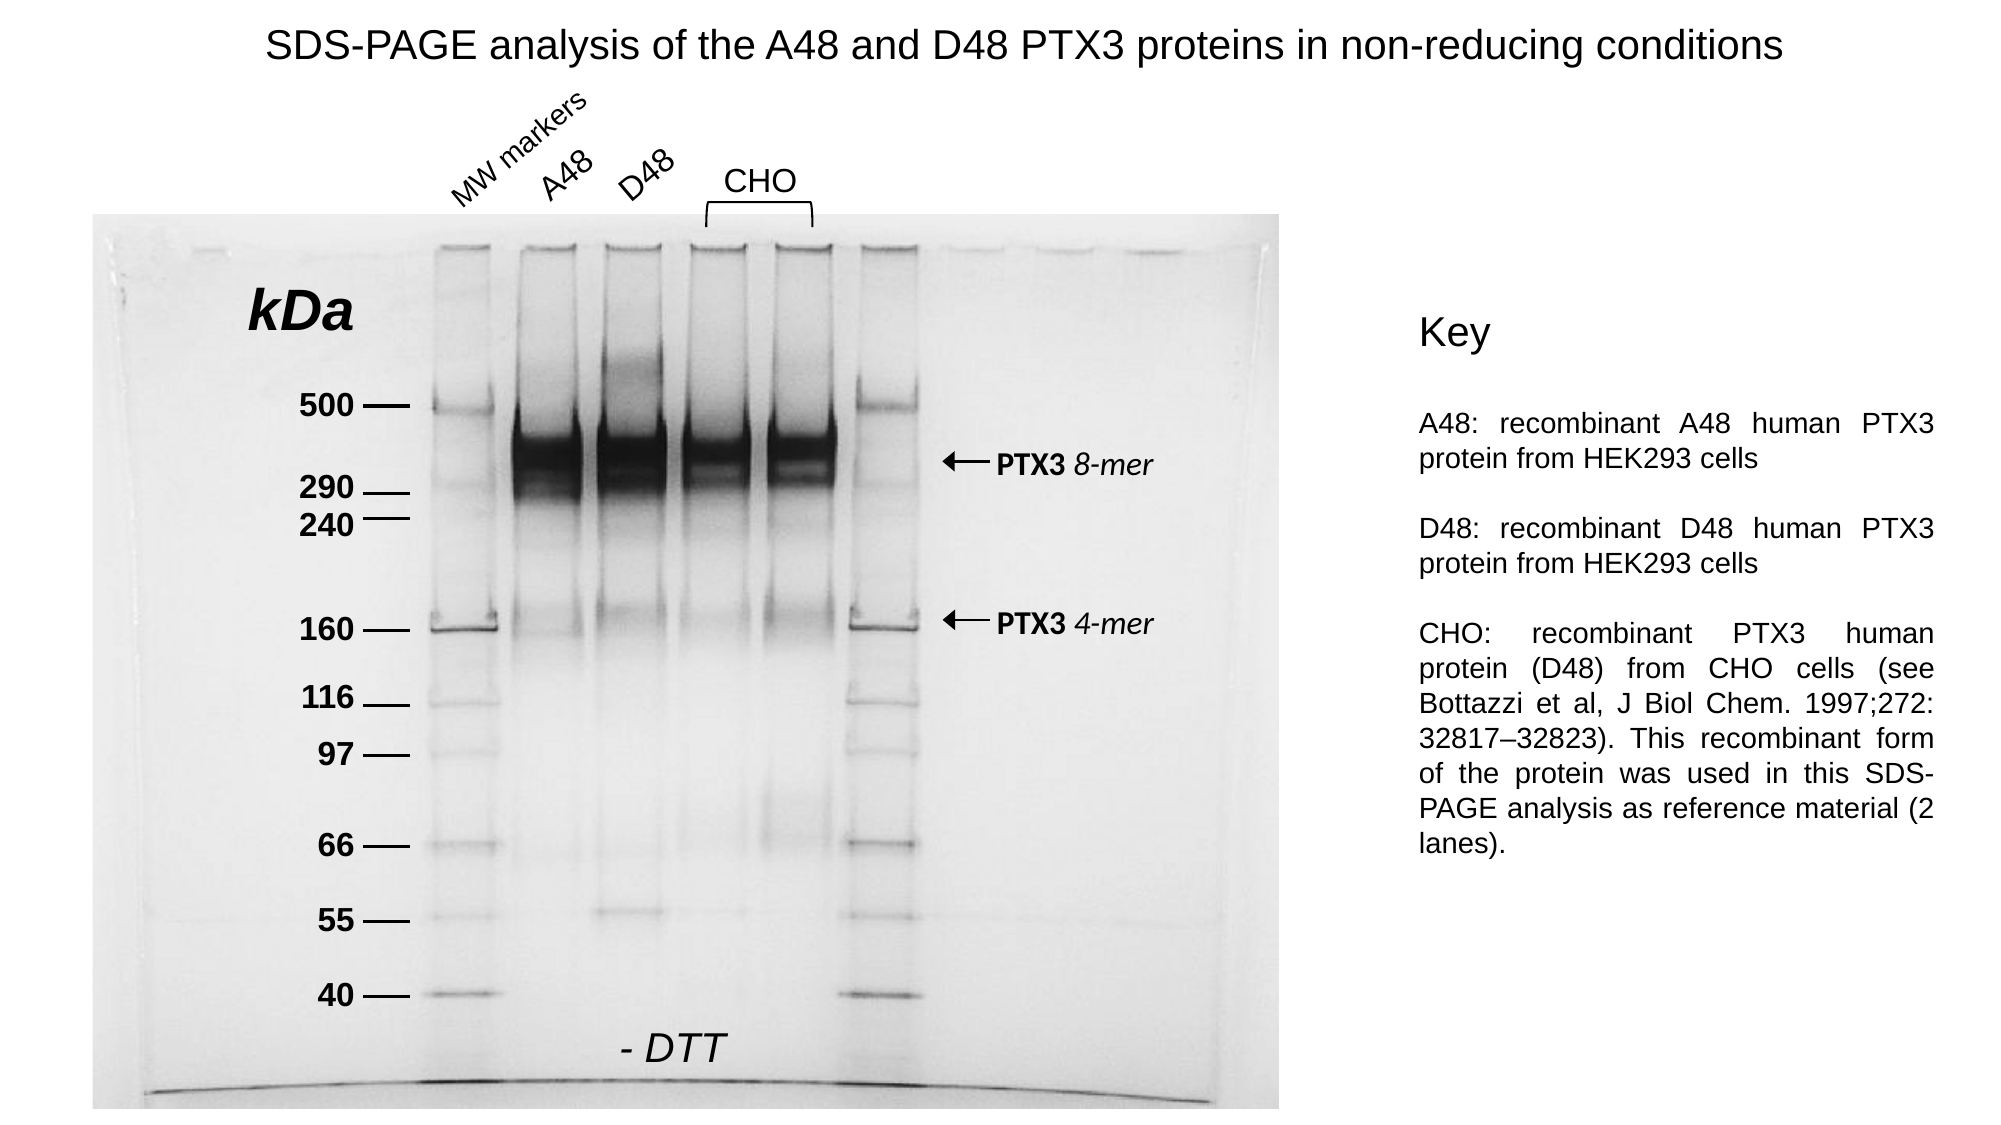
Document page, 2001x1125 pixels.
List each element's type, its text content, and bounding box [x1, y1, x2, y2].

text_box MW markers [427, 76, 623, 195]
text_box CHO [681, 152, 840, 195]
picture [92, 195, 1281, 1117]
text_box SDS-PAGE analysis of the A48 and D48 PTX3 proteins in non-reducing conditions [249, 10, 1800, 76]
text_box Key A48: recombinant A48 human PTX3 protein from HEK293 cells D48: recombinant D48 human PTX3 protein from HEK293 cells CHO: recombinant PTX3 human protein (D48) from CHO cells (see Bottazzi et al, J Biol Chem. 1997;272: 32817–32823). This recombinant form of the protein was used in this SDS-PAGE analysis as reference material (2 lanes). [1404, 296, 1950, 867]
text_box D48 [583, 101, 724, 195]
text_box A48 [501, 103, 643, 195]
